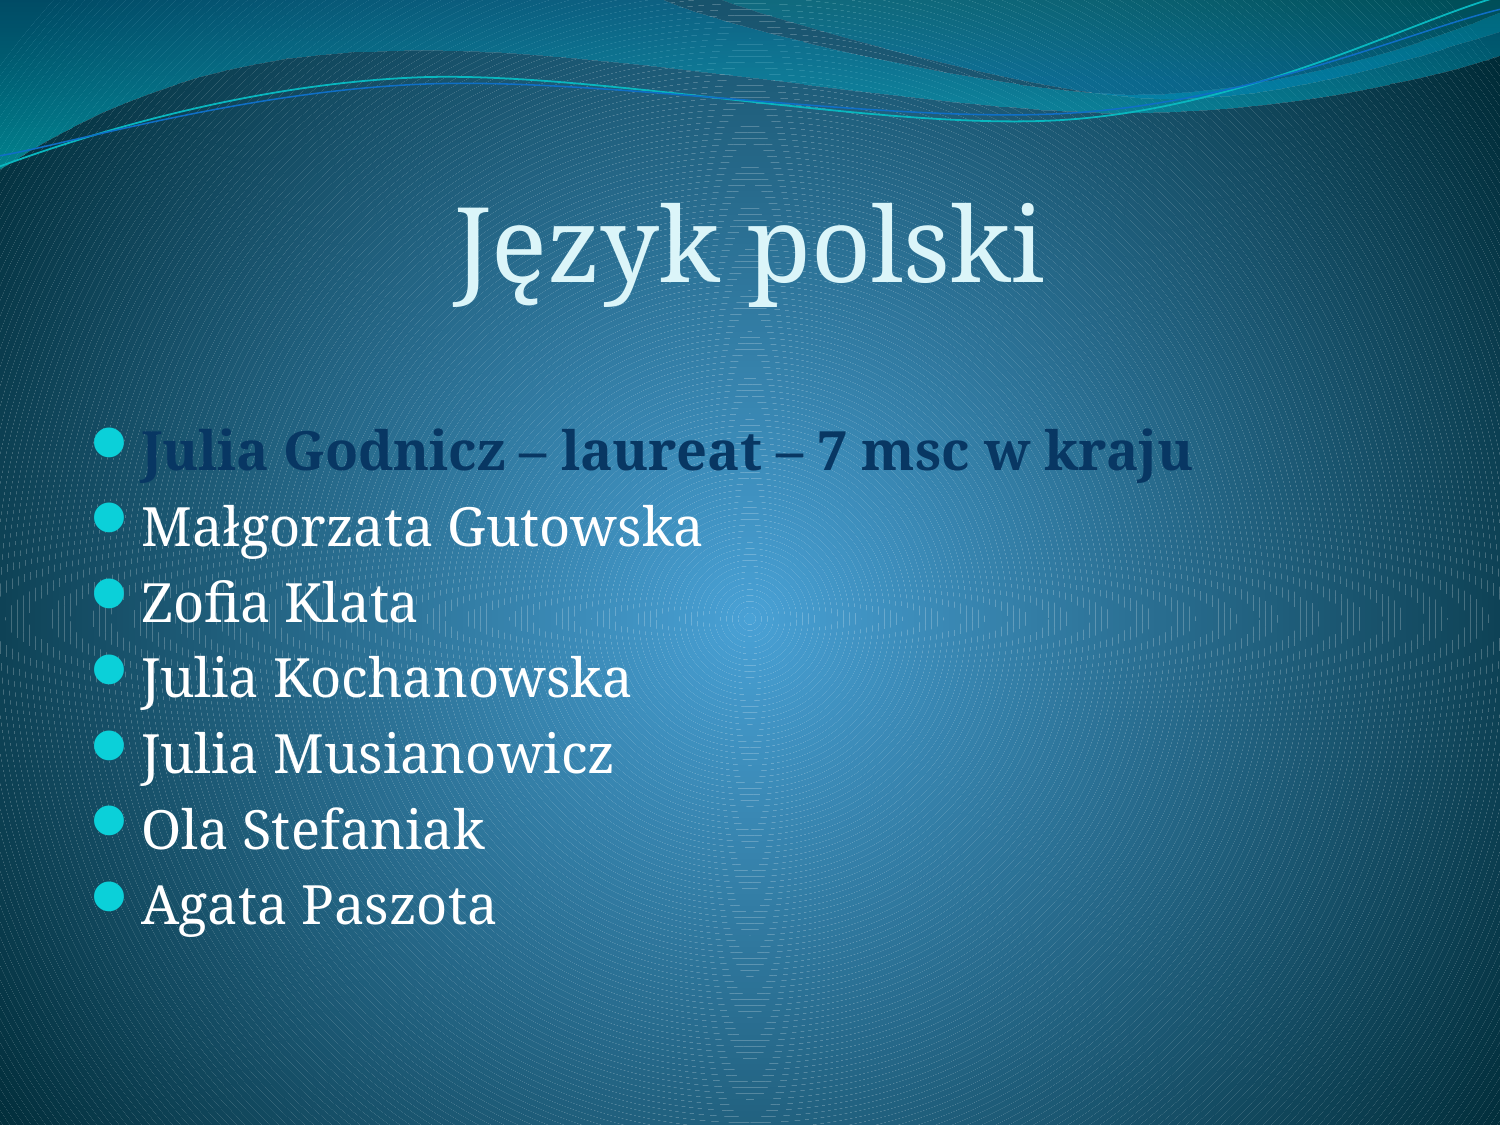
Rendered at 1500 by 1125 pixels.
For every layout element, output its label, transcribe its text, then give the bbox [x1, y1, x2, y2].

list Julia Godnicz – laureat – 7 msc w kraju Małgorzata Gutowska Zofia Klata Julia Kochanowska Julia Musianowicz Ola Stefaniak Agata Paszota [75, 408, 1425, 1038]
title Język polski [75, 115, 1425, 303]
